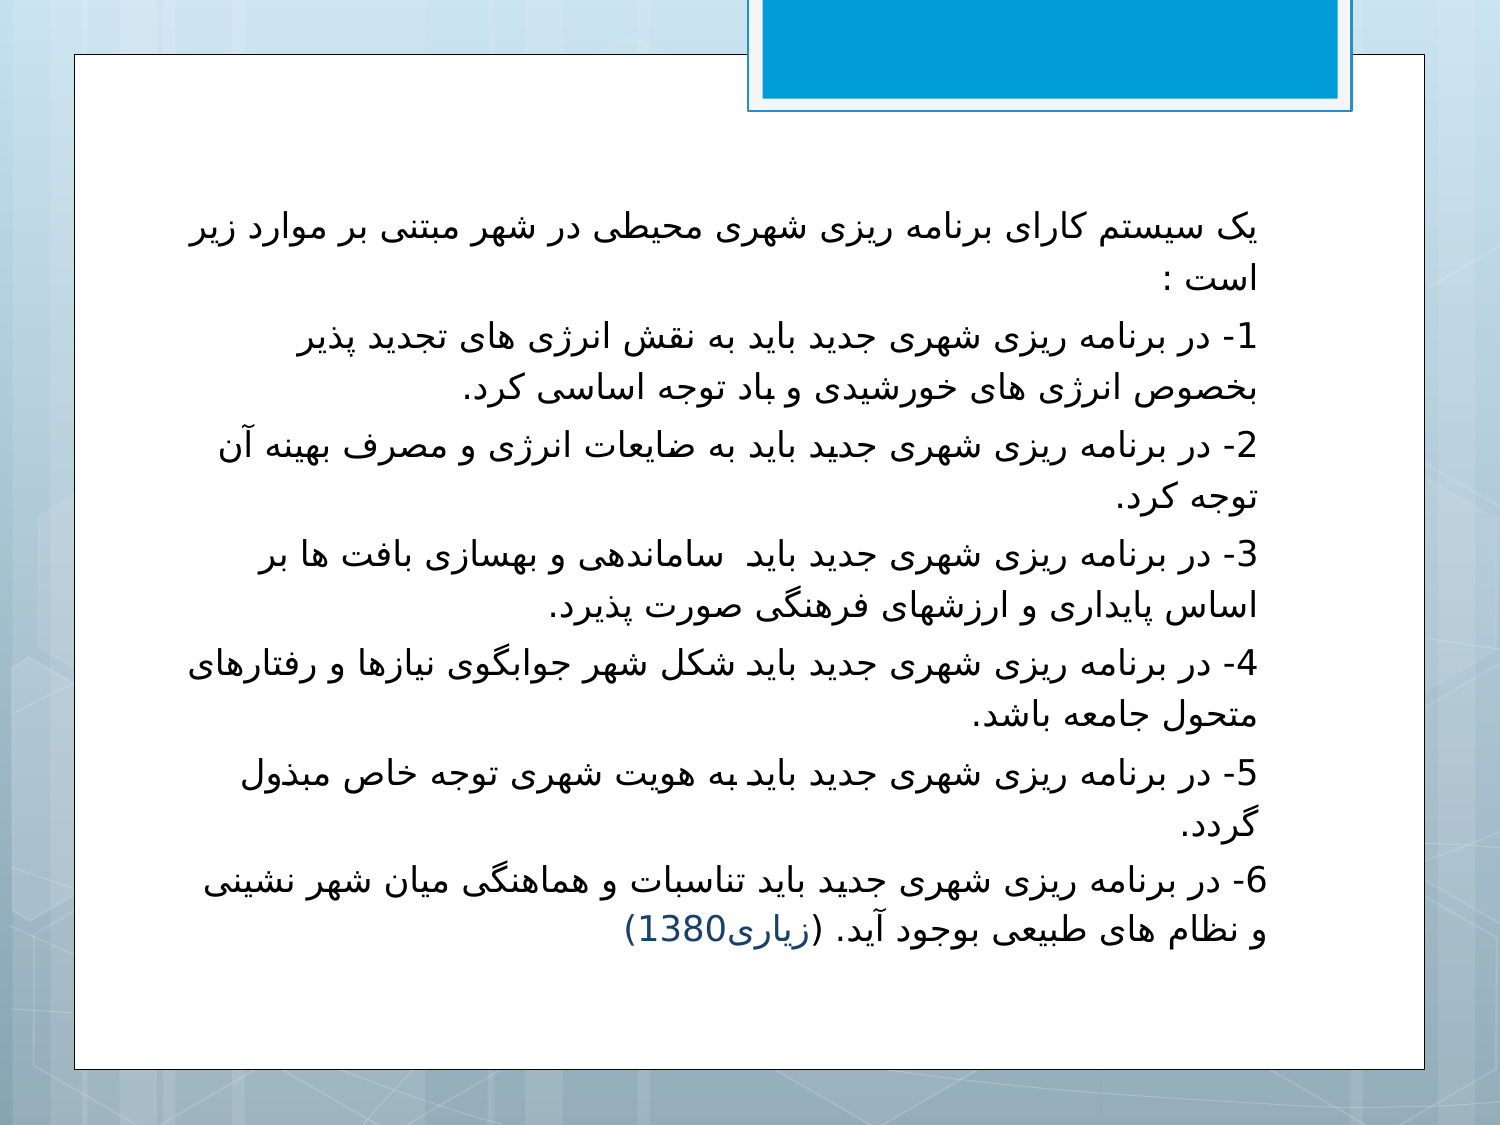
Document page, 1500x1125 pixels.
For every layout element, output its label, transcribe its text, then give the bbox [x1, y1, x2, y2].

list یک سیستم کارای برنامه ریزی شهری محیطی در شهر مبتنی بر موارد زیر است : 1- در برنامه ریزی شهری جدید باید به نقش انرژی های تجدید پذیر بخصوص انرژی های خورشیدی و باد توجه اساسی کرد. 2- در برنامه ریزی شهری جدید باید به ضایعات انرژی و مصرف بهینه آن توجه کرد. 3- در برنامه ریزی شهری جدید باید ساماندهی و بهسازی بافت ها بر اساس پایداری و ارزشهای فرهنگی صورت پذیرد. 4- در برنامه ریزی شهری جدید باید شکل شهر جوابگوی نیازها و رفتارهای متحول جامعه باشد. 5- در برنامه ریزی شهری جدید باید به هویت شهری توجه خاص مبذول گردد. 6- در برنامه ریزی شهری جدید باید تناسبات و هماهنگی میان شهر نشینی و نظام های طبیعی بوجود آید. (زیاری1380) [171, 187, 1283, 957]
